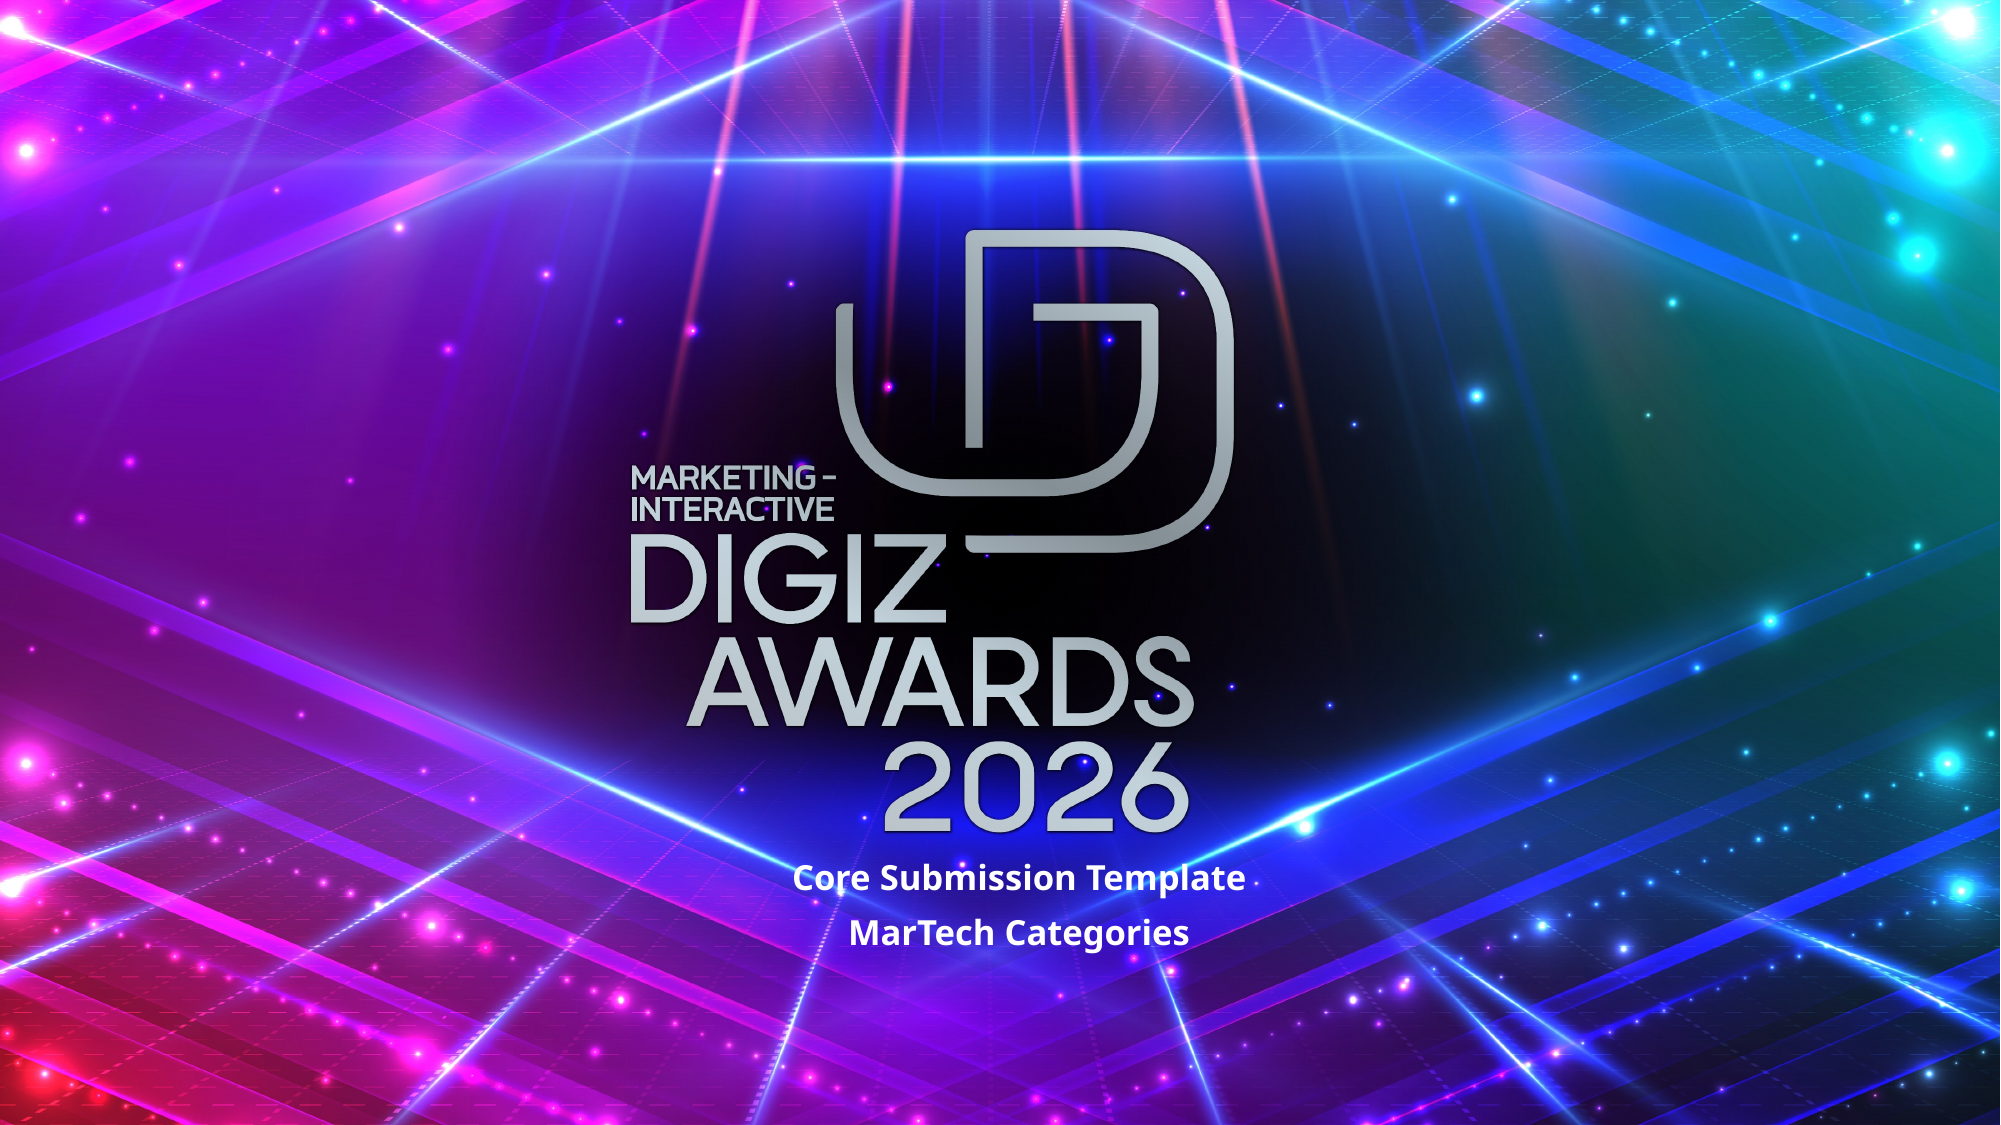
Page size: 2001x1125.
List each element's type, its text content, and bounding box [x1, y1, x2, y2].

picture [0, 0, 2000, 1125]
subtitle Core Submission Template MarTech Categories [324, 853, 1714, 1125]
picture [1938, 545, 1953, 552]
